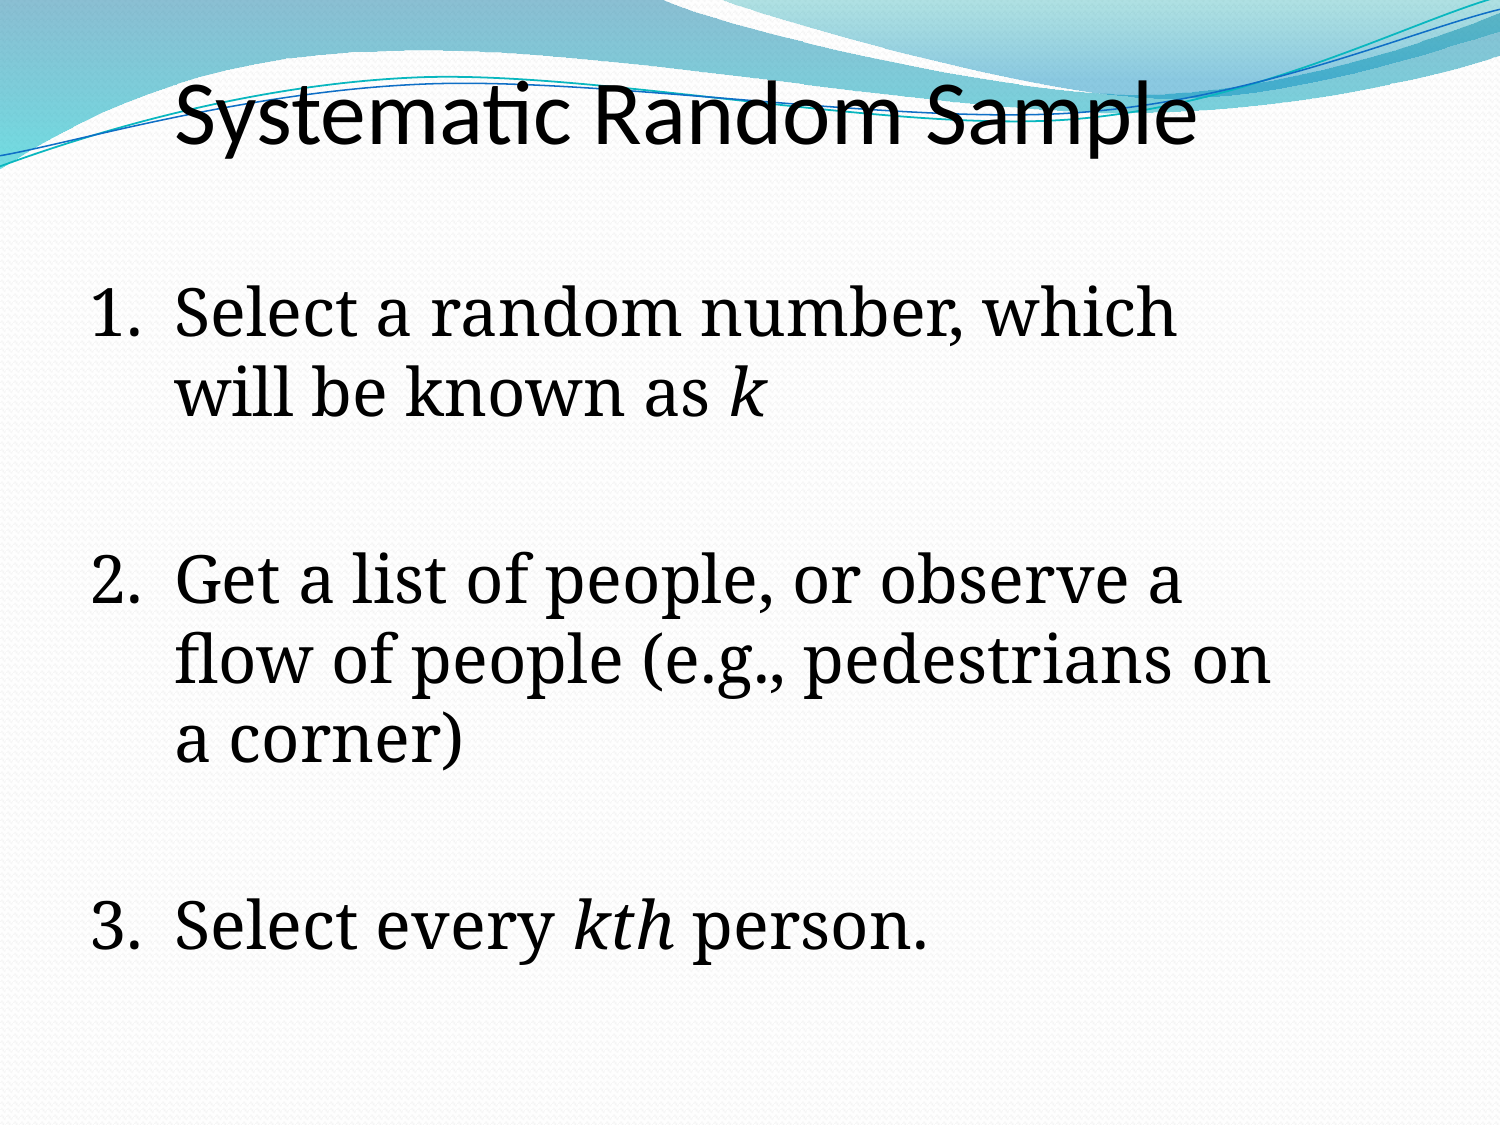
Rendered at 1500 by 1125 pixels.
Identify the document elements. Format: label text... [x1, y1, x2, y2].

text_box Select a random number, which will be known as k Get a list of people, or observe a flow of people (e.g., pedestrians on a corner) Select every kth person. [75, 262, 1300, 1062]
text_box Systematic Random Sample [75, 45, 1300, 233]
